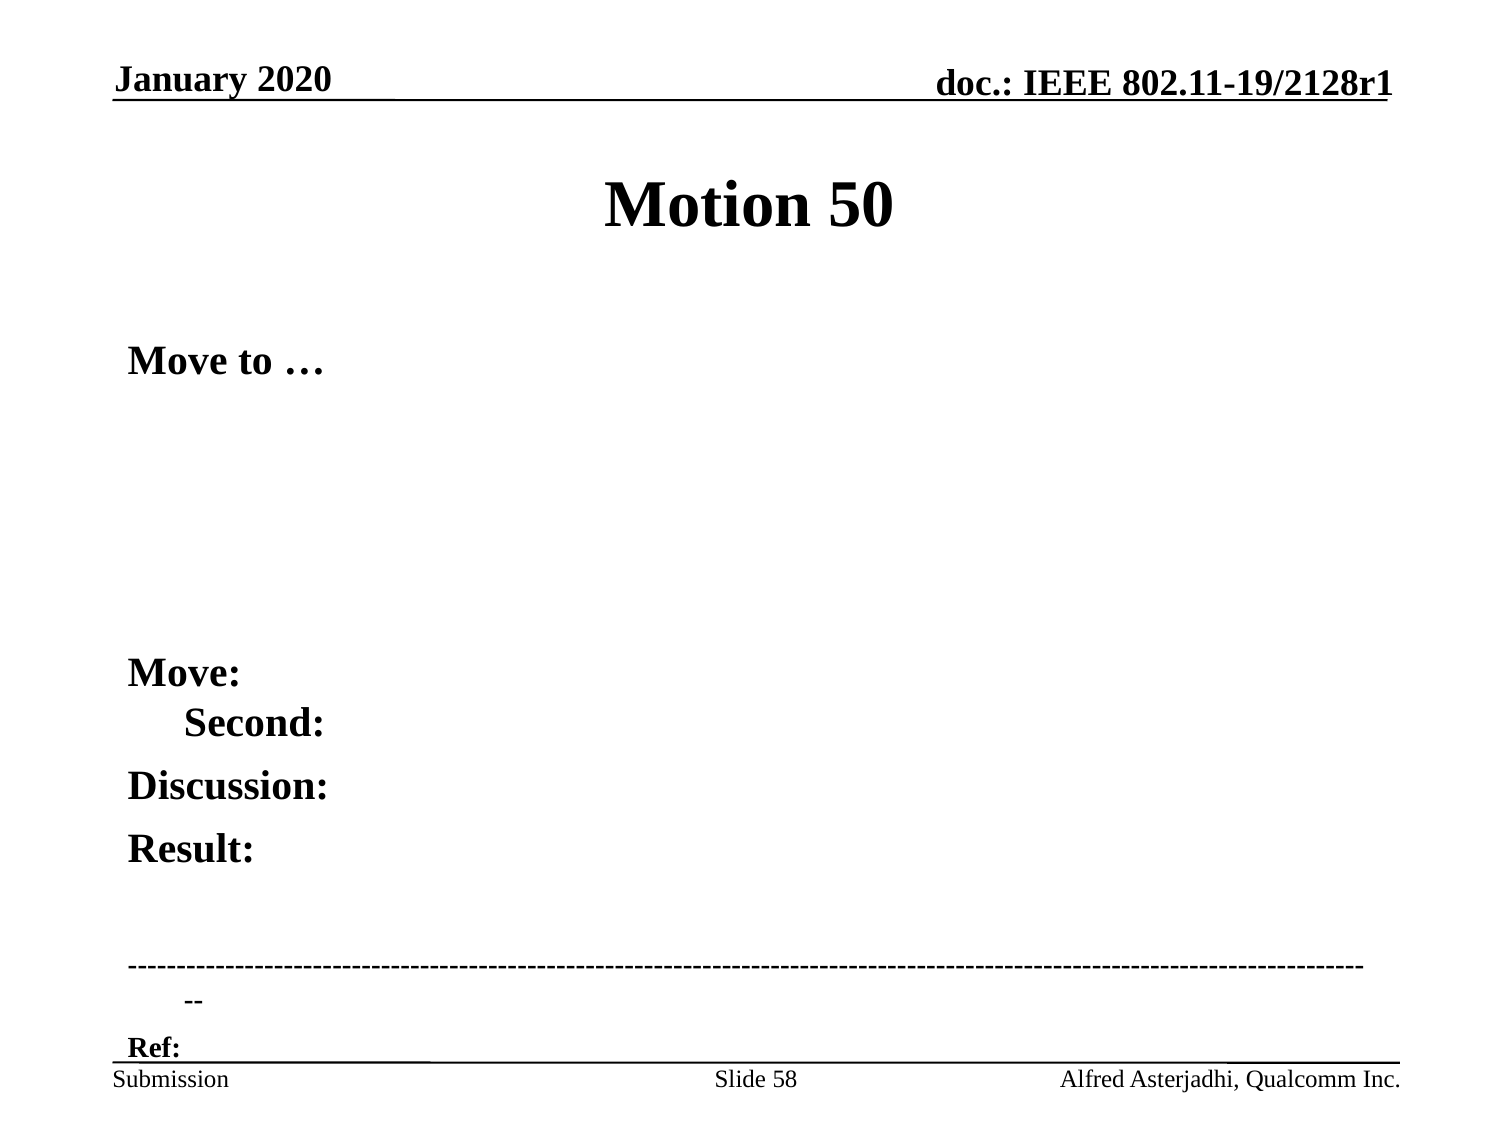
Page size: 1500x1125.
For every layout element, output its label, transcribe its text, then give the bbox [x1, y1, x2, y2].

title Motion 50 [112, 112, 1388, 288]
list Move to … Move: Second: Discussion: Result: --------------------------------------------------------------------------------------------------------------------------------- Ref: [112, 324, 1388, 1063]
footer Alfred Asterjadhi, Qualcomm Inc. [878, 1061, 1402, 1093]
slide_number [114, 54, 493, 100]
slide_number Slide 58 [712, 1061, 800, 1123]
